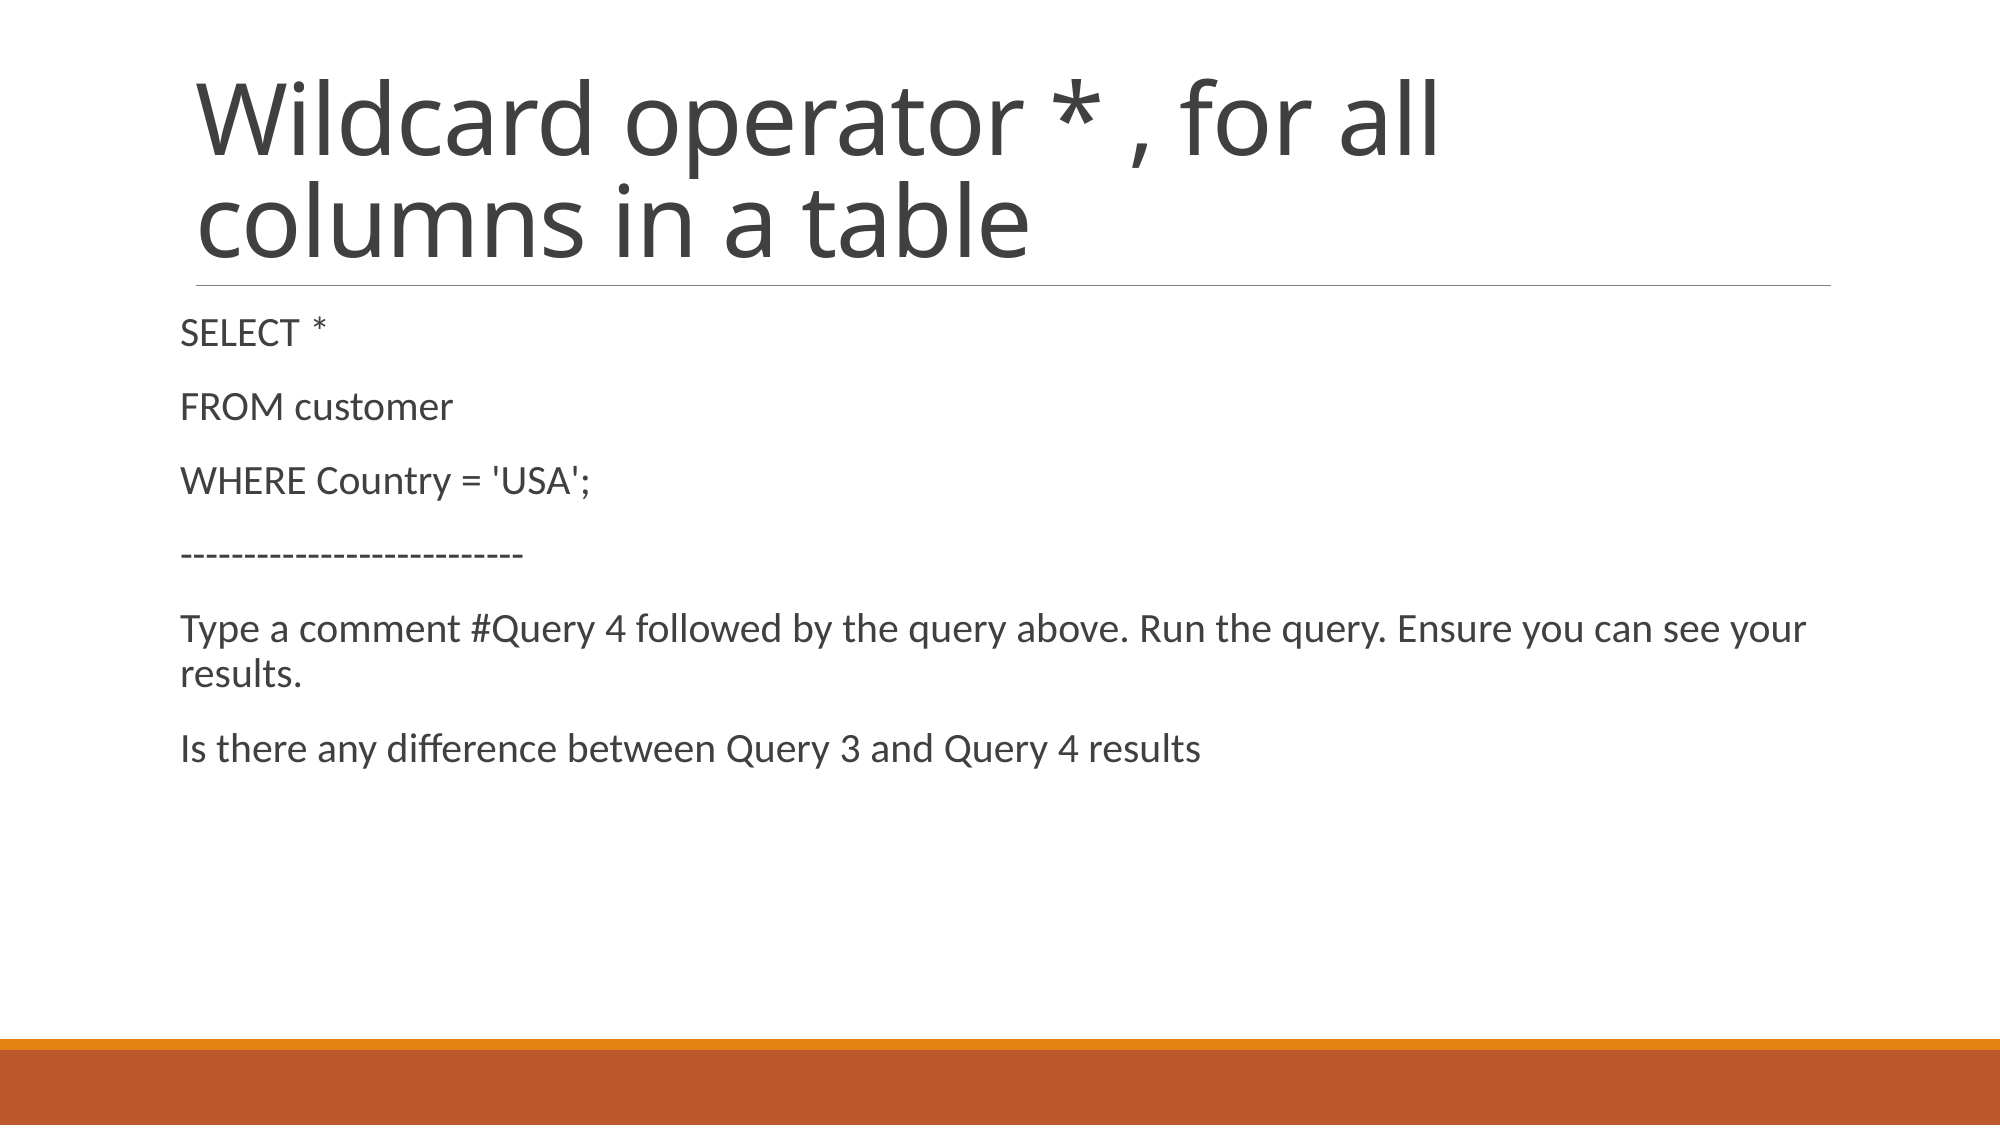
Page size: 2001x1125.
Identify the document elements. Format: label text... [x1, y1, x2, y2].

list SELECT * FROM customer WHERE Country = 'USA'; --------------------------- Type a comment #Query 4 followed by the query above. Run the query. Ensure you can see your results. Is there any difference between Query 3 and Query 4 results [180, 302, 1830, 963]
title Wildcard operator * , for all columns in a table [180, 47, 1830, 285]
